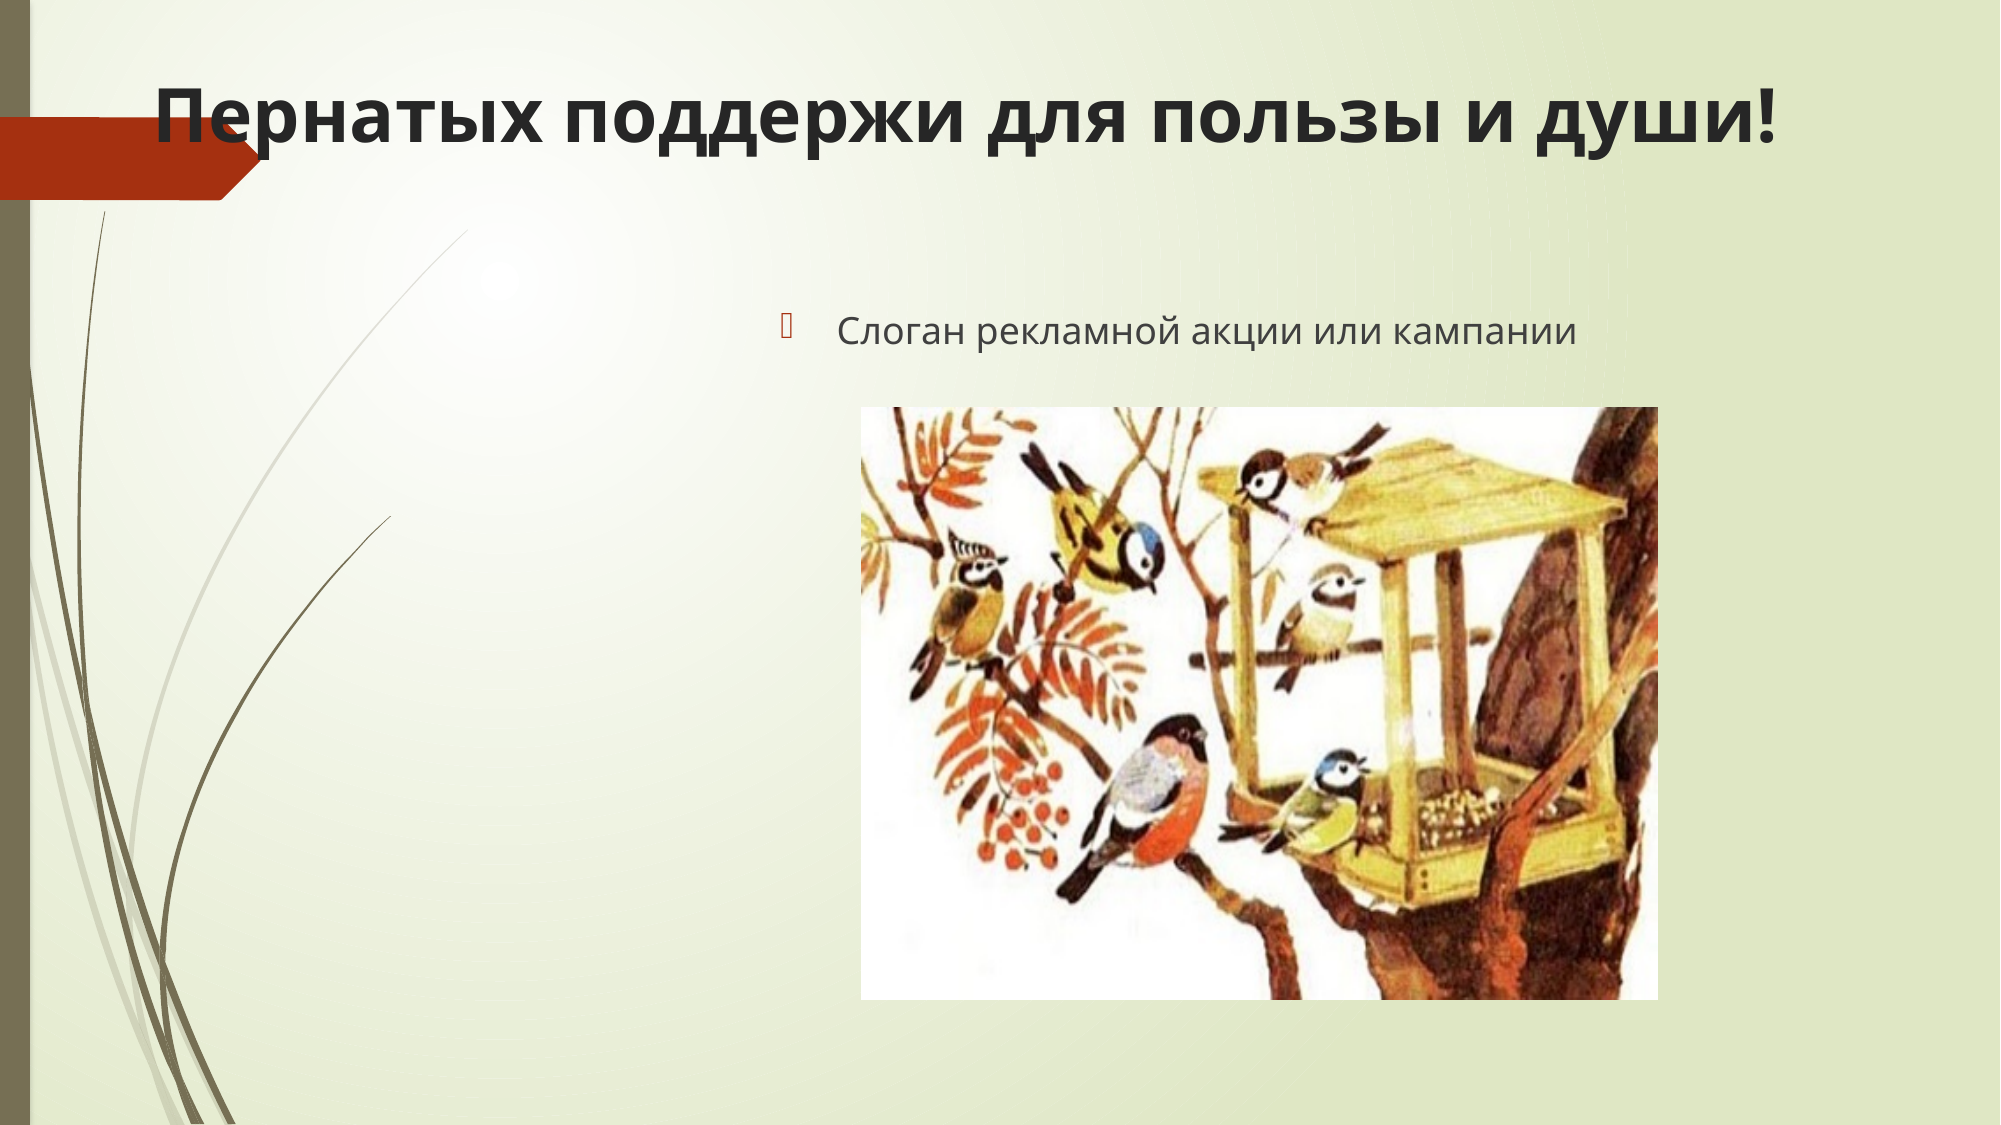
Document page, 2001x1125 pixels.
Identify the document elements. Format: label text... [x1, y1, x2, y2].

picture [861, 407, 1658, 1001]
list Слоган рекламной акции или кампании [765, 299, 1658, 1014]
title Пернатых поддержи для пользы и души! [137, 59, 1863, 408]
